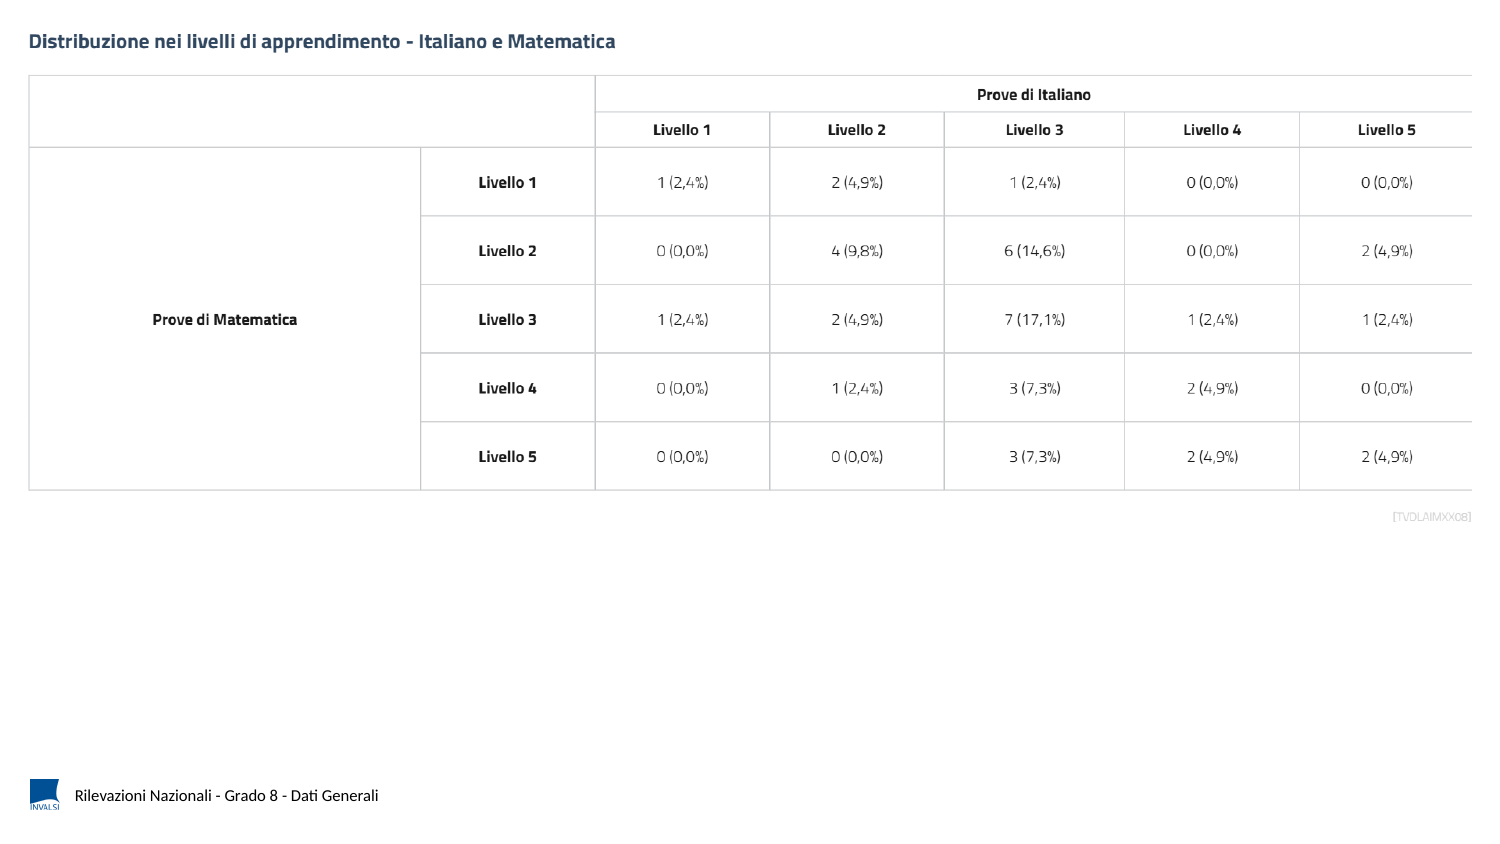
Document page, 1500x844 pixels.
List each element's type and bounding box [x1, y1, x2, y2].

picture [0, 0, 1500, 608]
picture [29, 779, 60, 810]
